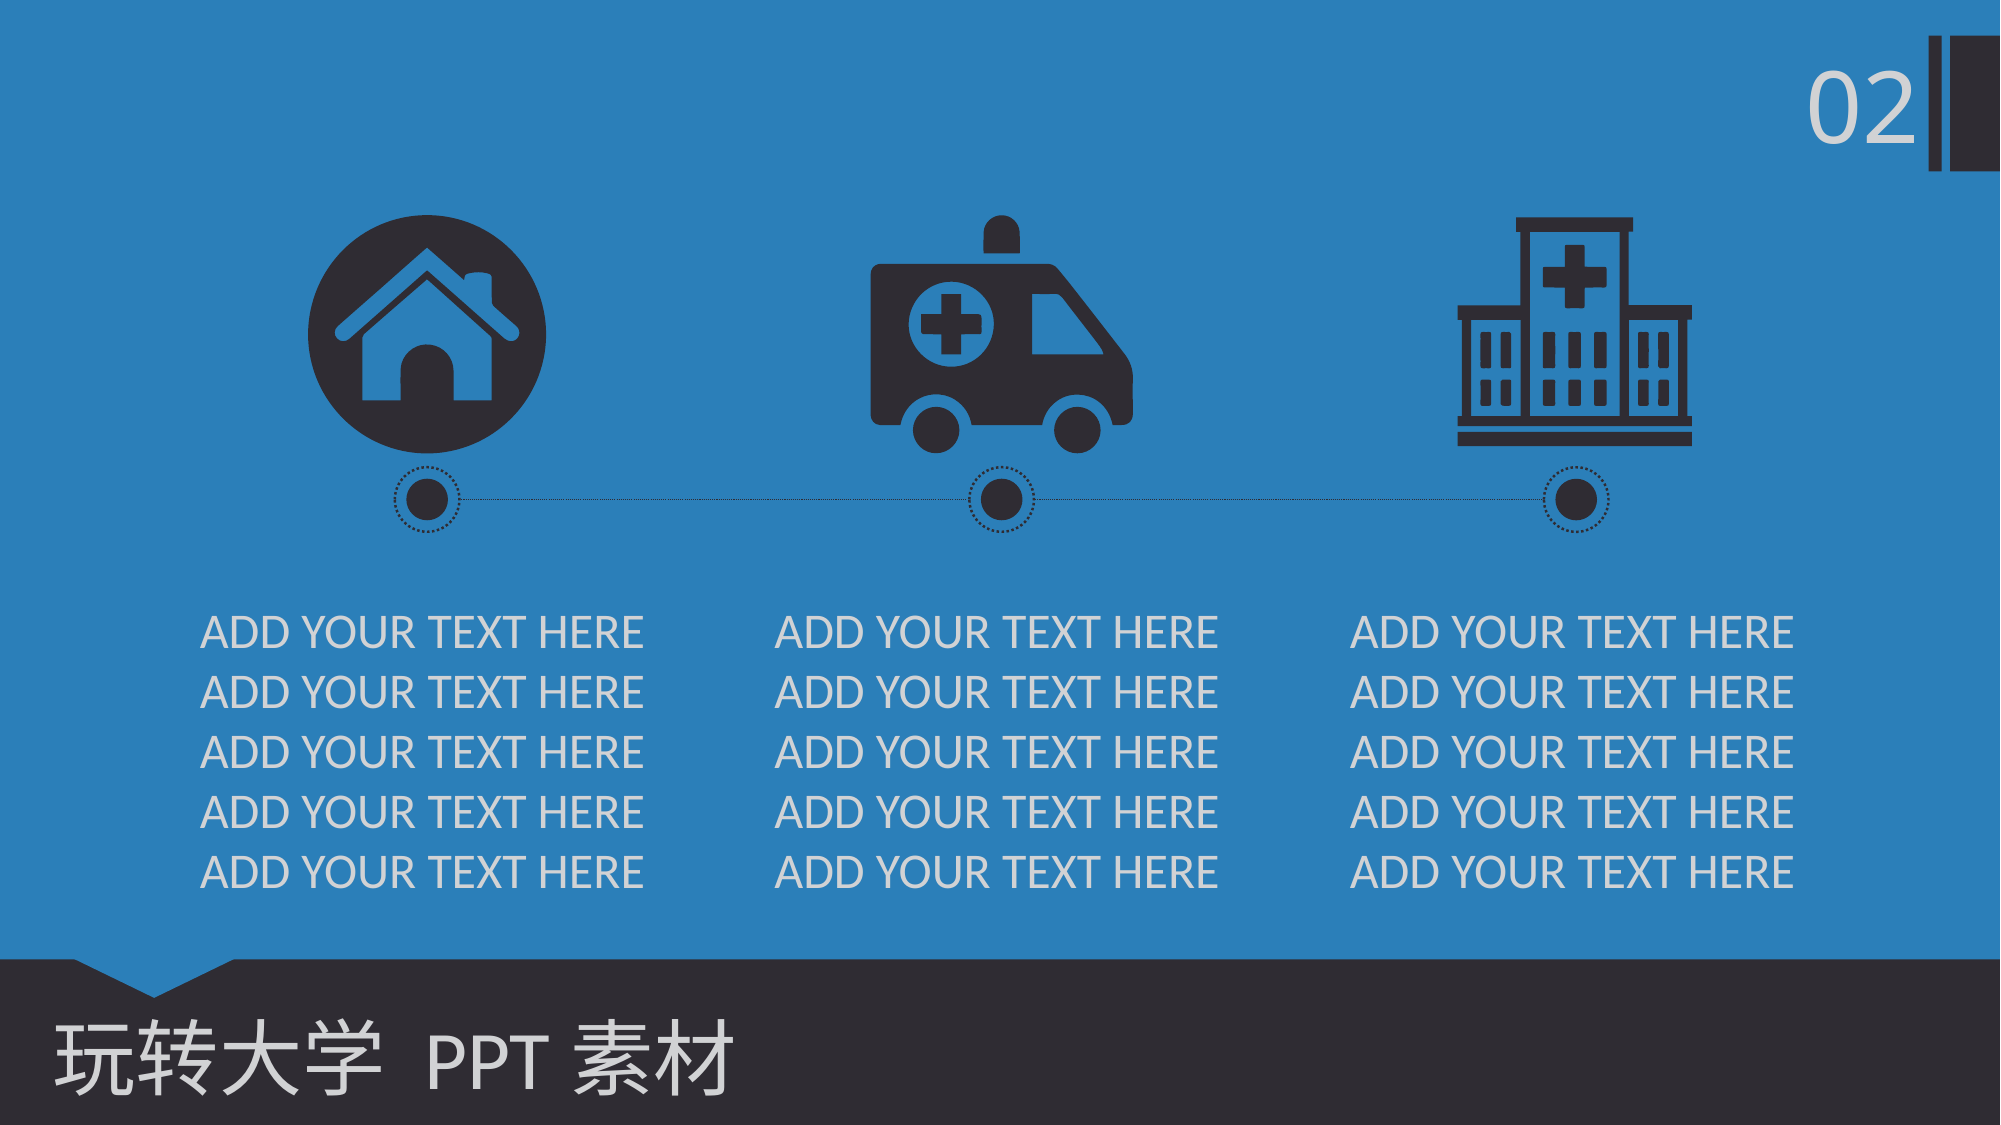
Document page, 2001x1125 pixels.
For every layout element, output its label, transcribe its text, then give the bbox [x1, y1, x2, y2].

picture [1542, 465, 1610, 534]
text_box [1457, 217, 1692, 447]
picture [393, 465, 461, 533]
text_box ADD YOUR TEXT HERE ADD YOUR TEXT HERE ADD YOUR TEXT HERE ADD YOUR TEXT HERE ADD YOUR TEXT HERE [185, 590, 685, 925]
text_box [308, 215, 547, 454]
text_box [870, 215, 1134, 454]
picture [968, 465, 1036, 533]
text_box [1949, 35, 2000, 172]
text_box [0, 925, 2000, 1125]
text_box ADD YOUR TEXT HERE ADD YOUR TEXT HERE ADD YOUR TEXT HERE ADD YOUR TEXT HERE ADD YOUR TEXT HERE [1335, 590, 1835, 925]
text_box ADD YOUR TEXT HERE ADD YOUR TEXT HERE ADD YOUR TEXT HERE ADD YOUR TEXT HERE ADD YOUR TEXT HERE [759, 590, 1259, 925]
text_box 02 [1790, 36, 1946, 172]
